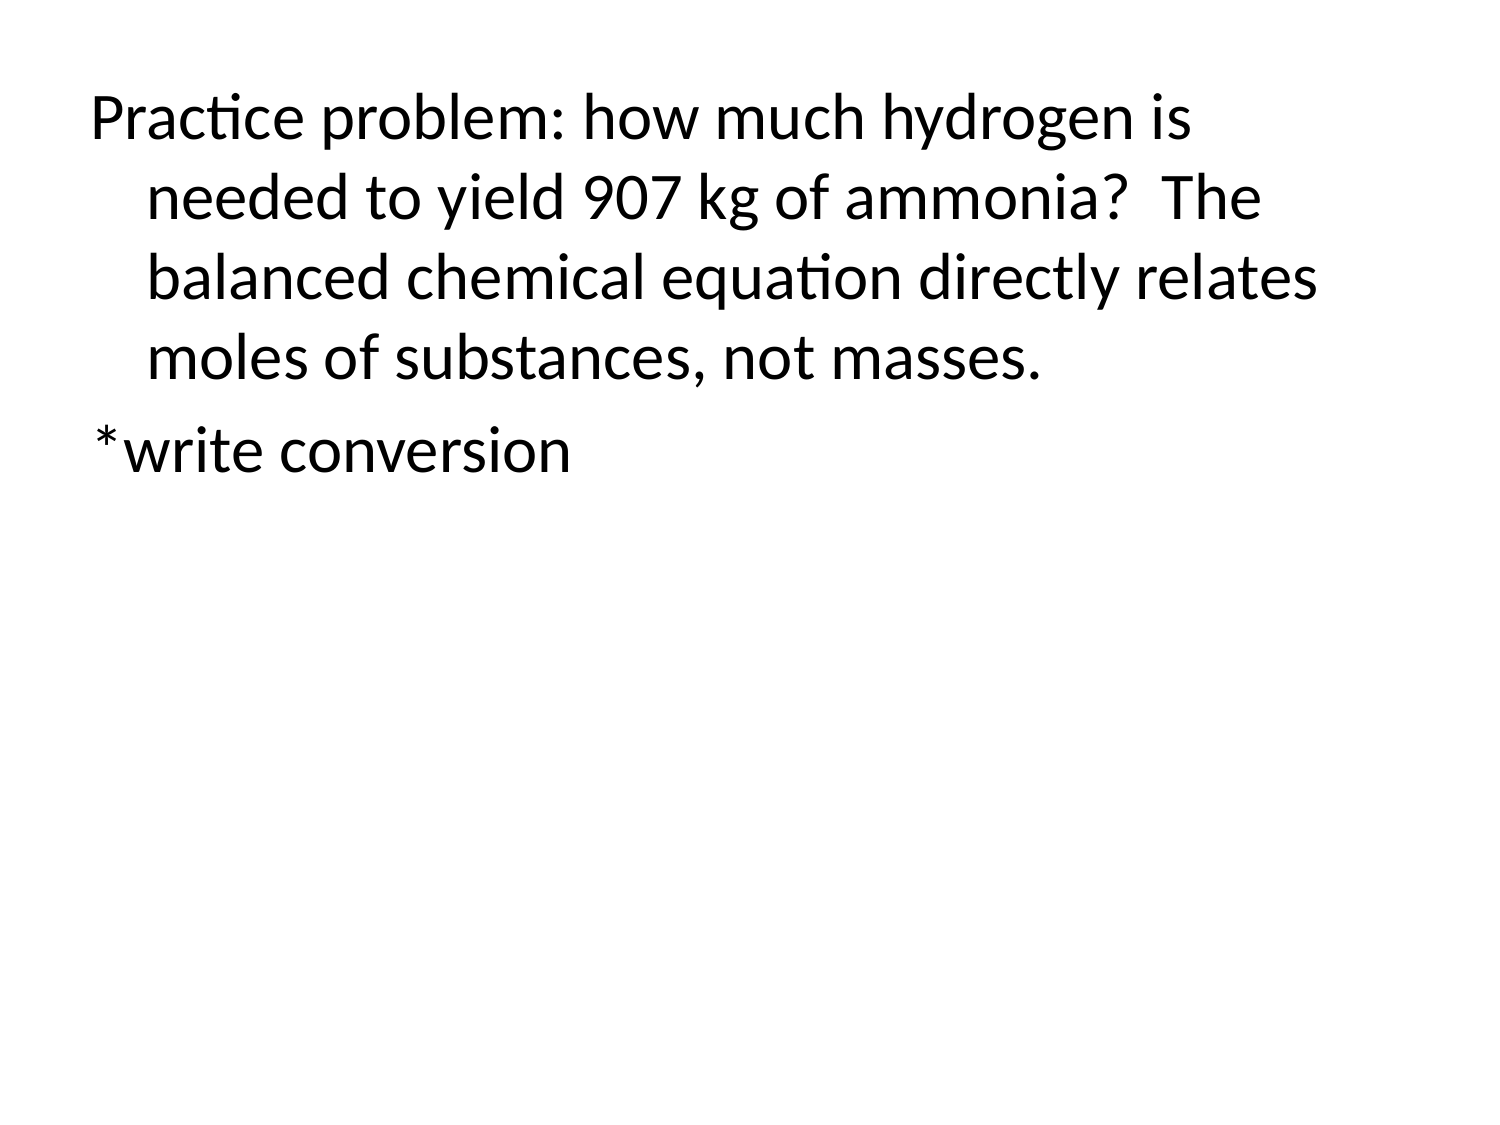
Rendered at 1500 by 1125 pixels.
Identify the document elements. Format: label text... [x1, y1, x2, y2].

list Practice problem: how much hydrogen is needed to yield 907 kg of ammonia? The balanced chemical equation directly relates moles of substances, not masses. *write conversion [75, 65, 1425, 1005]
